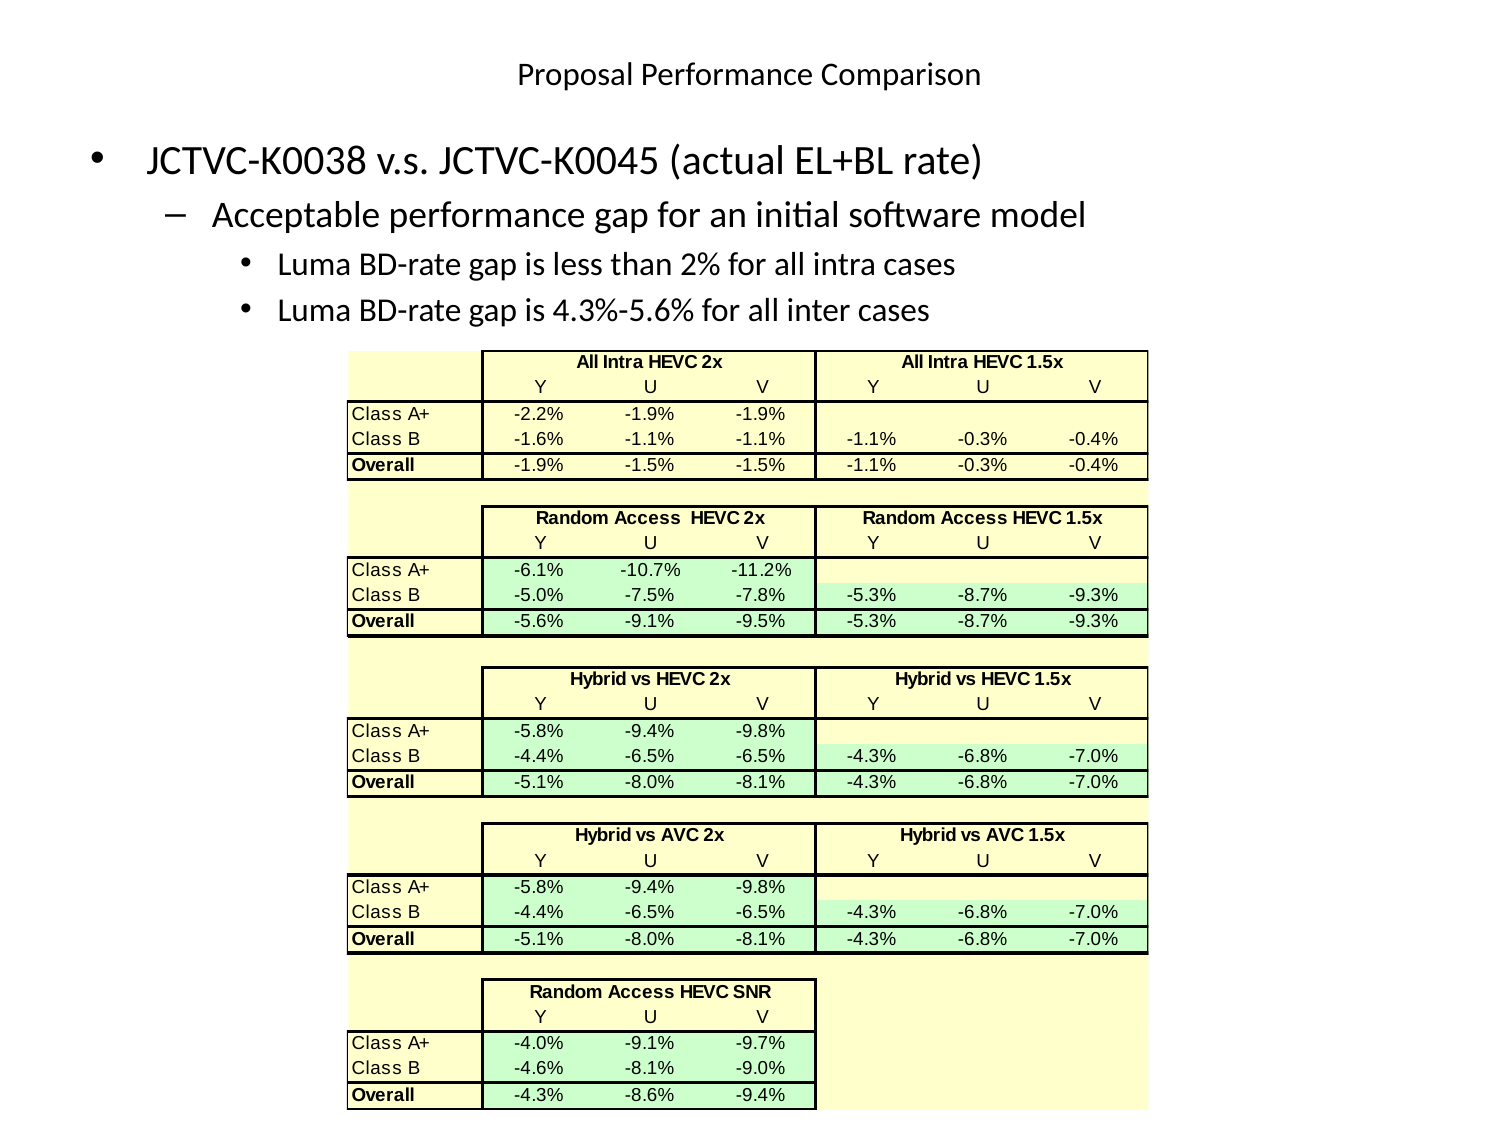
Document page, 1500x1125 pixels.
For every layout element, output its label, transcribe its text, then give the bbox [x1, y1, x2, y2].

picture [346, 349, 1151, 1112]
list JCTVC-K0038 v.s. JCTVC-K0045 (actual EL+BL rate) Acceptable performance gap for an initial software model Luma BD-rate gap is less than 2% for all intra cases Luma BD-rate gap is 4.3%-5.6% for all inter cases [75, 125, 1425, 980]
title Proposal Performance Comparison [75, 45, 1425, 100]
